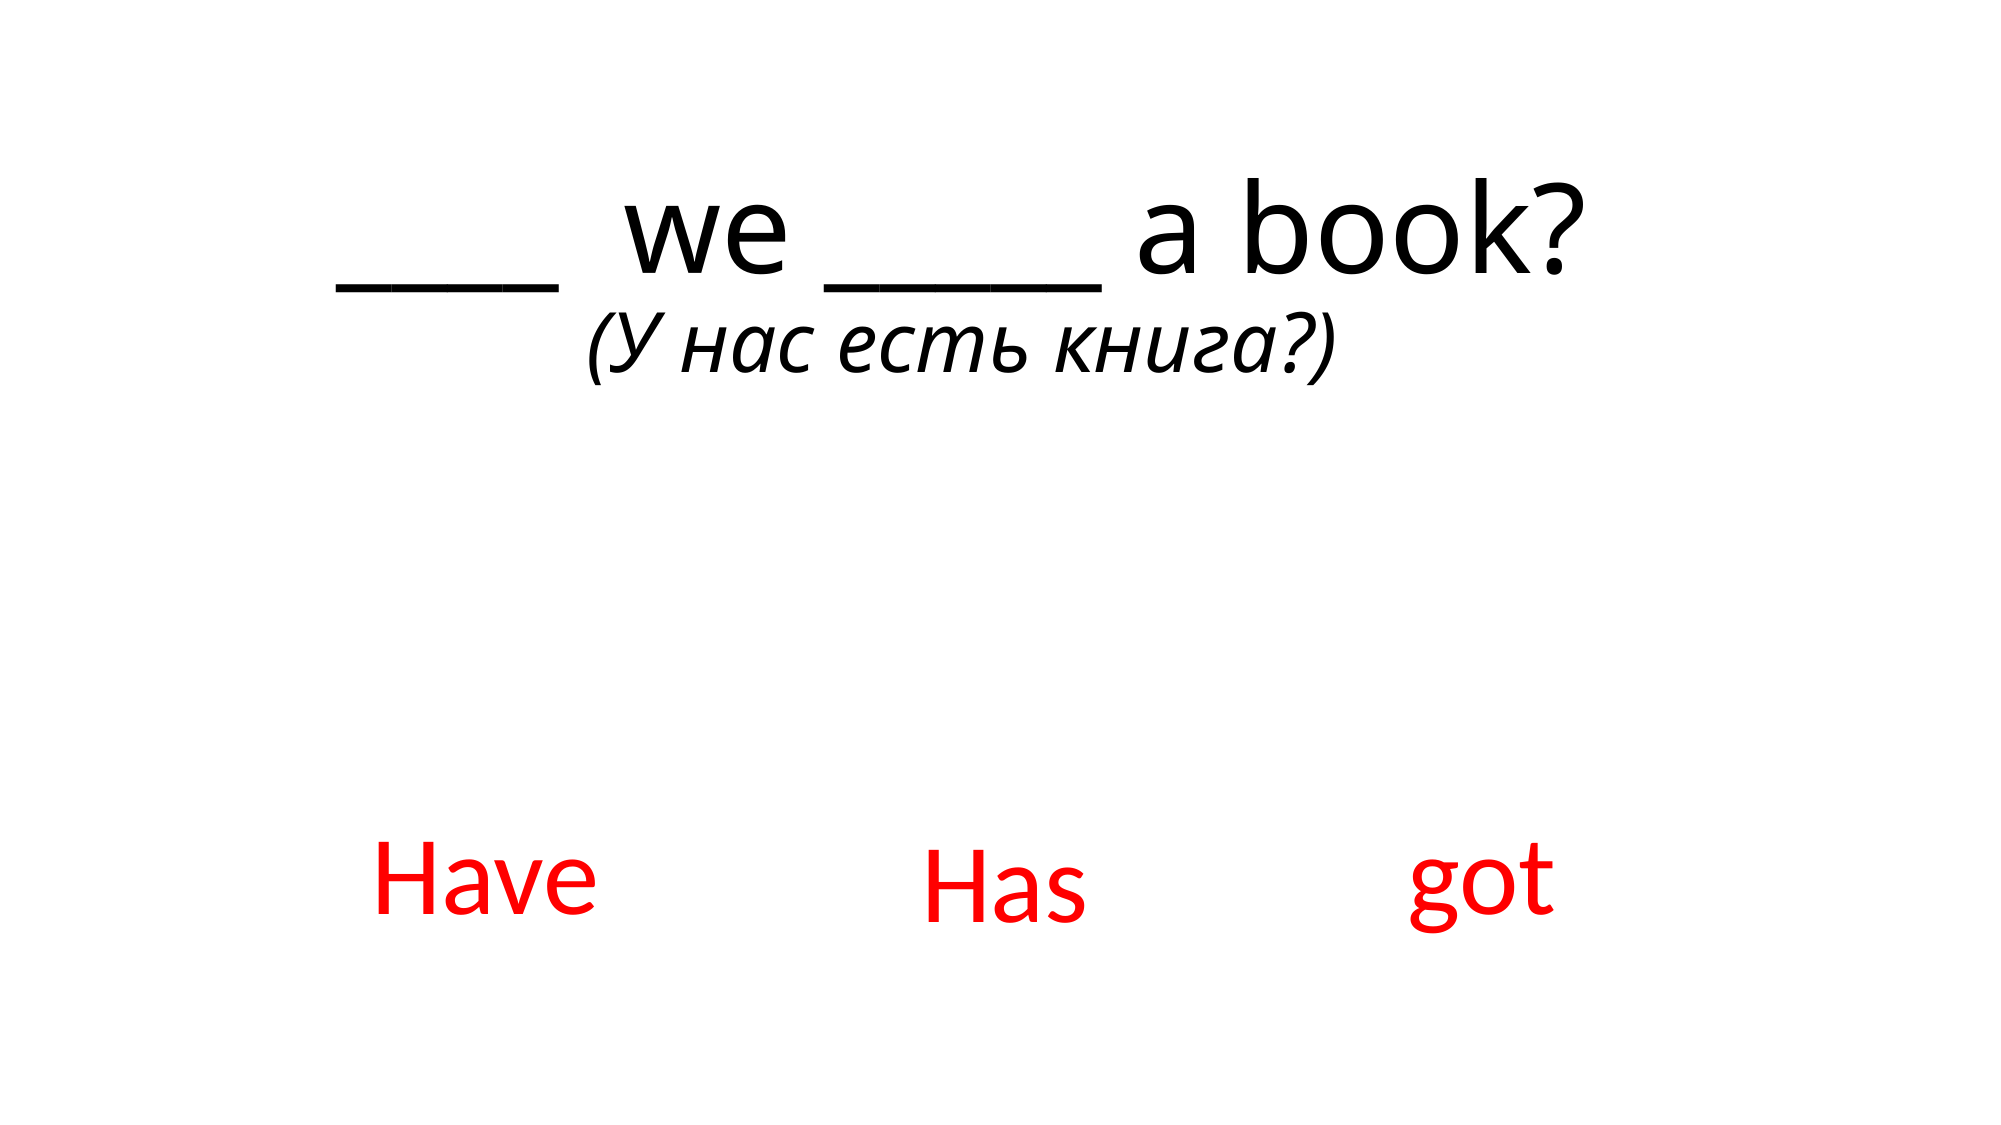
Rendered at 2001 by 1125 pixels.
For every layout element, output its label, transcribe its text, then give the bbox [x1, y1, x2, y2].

text_box Has [906, 802, 1115, 953]
text_box got [1392, 794, 1578, 944]
title ____ we _____ a book? (У нас есть книга?) [51, 73, 1873, 484]
text_box Have [356, 794, 629, 944]
